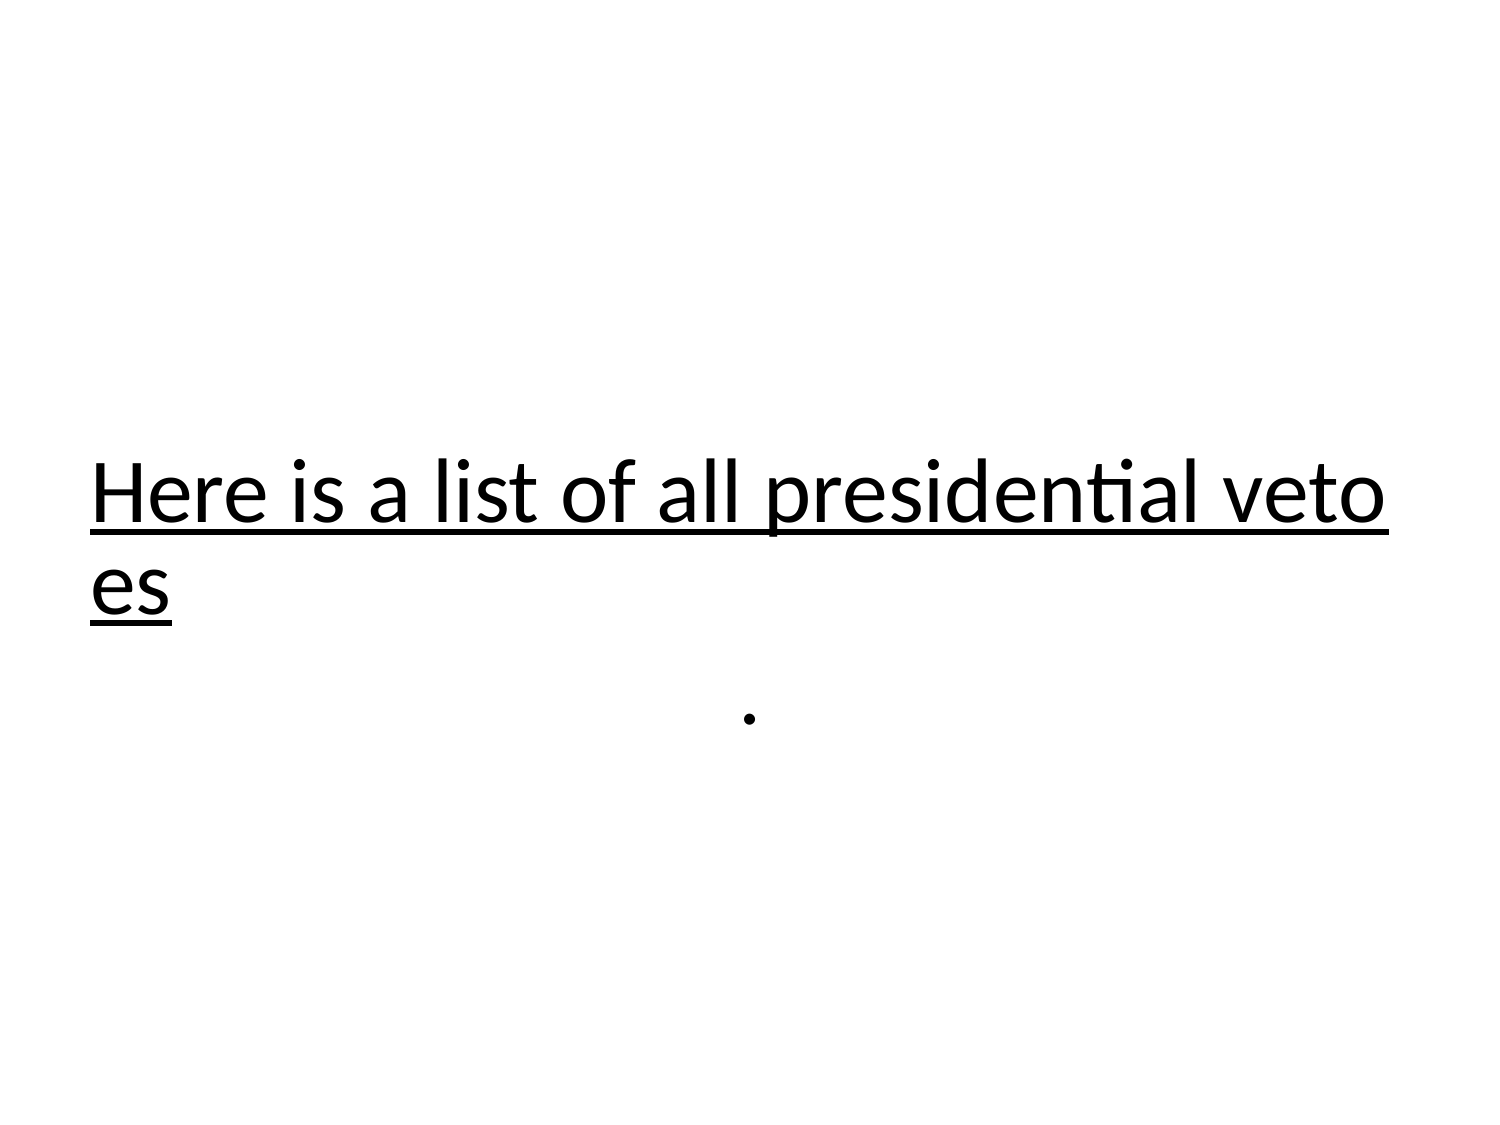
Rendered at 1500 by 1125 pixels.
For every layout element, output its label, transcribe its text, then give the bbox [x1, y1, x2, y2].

title Here is a list of all presidential vetoes. [74, 44, 1426, 1038]
